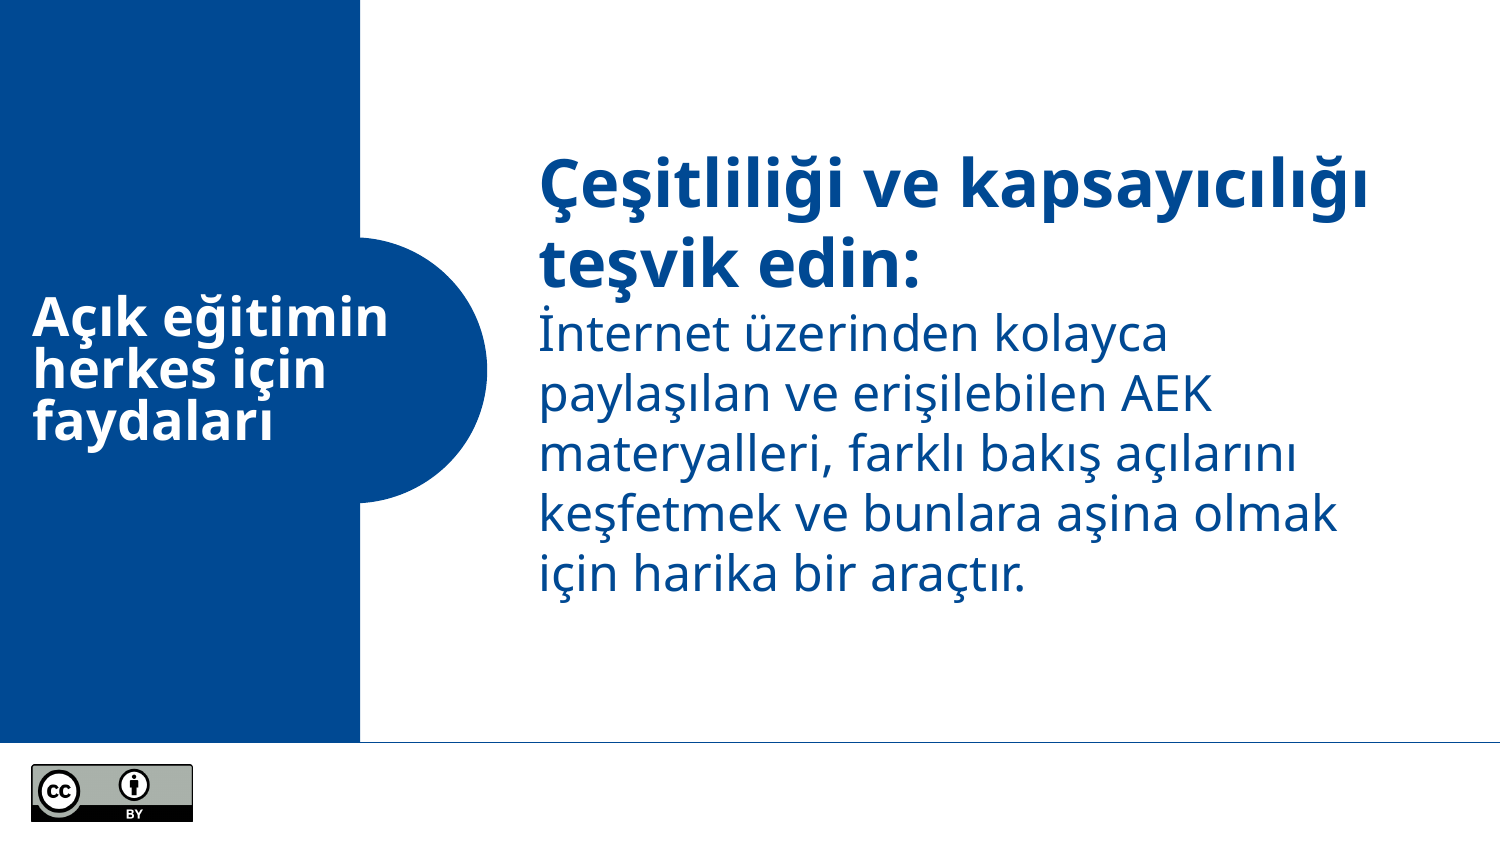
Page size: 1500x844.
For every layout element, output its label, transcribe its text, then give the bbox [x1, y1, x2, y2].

text_box [254, 237, 488, 504]
picture [31, 764, 193, 822]
text_box [0, 0, 361, 742]
text_box [0, 750, 1500, 844]
text_box Açık eğitimin herkes için faydaları [17, 279, 432, 466]
text_box Çeşitliliği ve kapsayıcılığı teşvik edin: İnternet üzerinden kolayca paylaşılan ve erişilebilen AEK materyalleri, farklı bakış açılarını keşfetmek ve bunlara aşina olmak için harika bir araçtır. [523, 126, 1412, 616]
